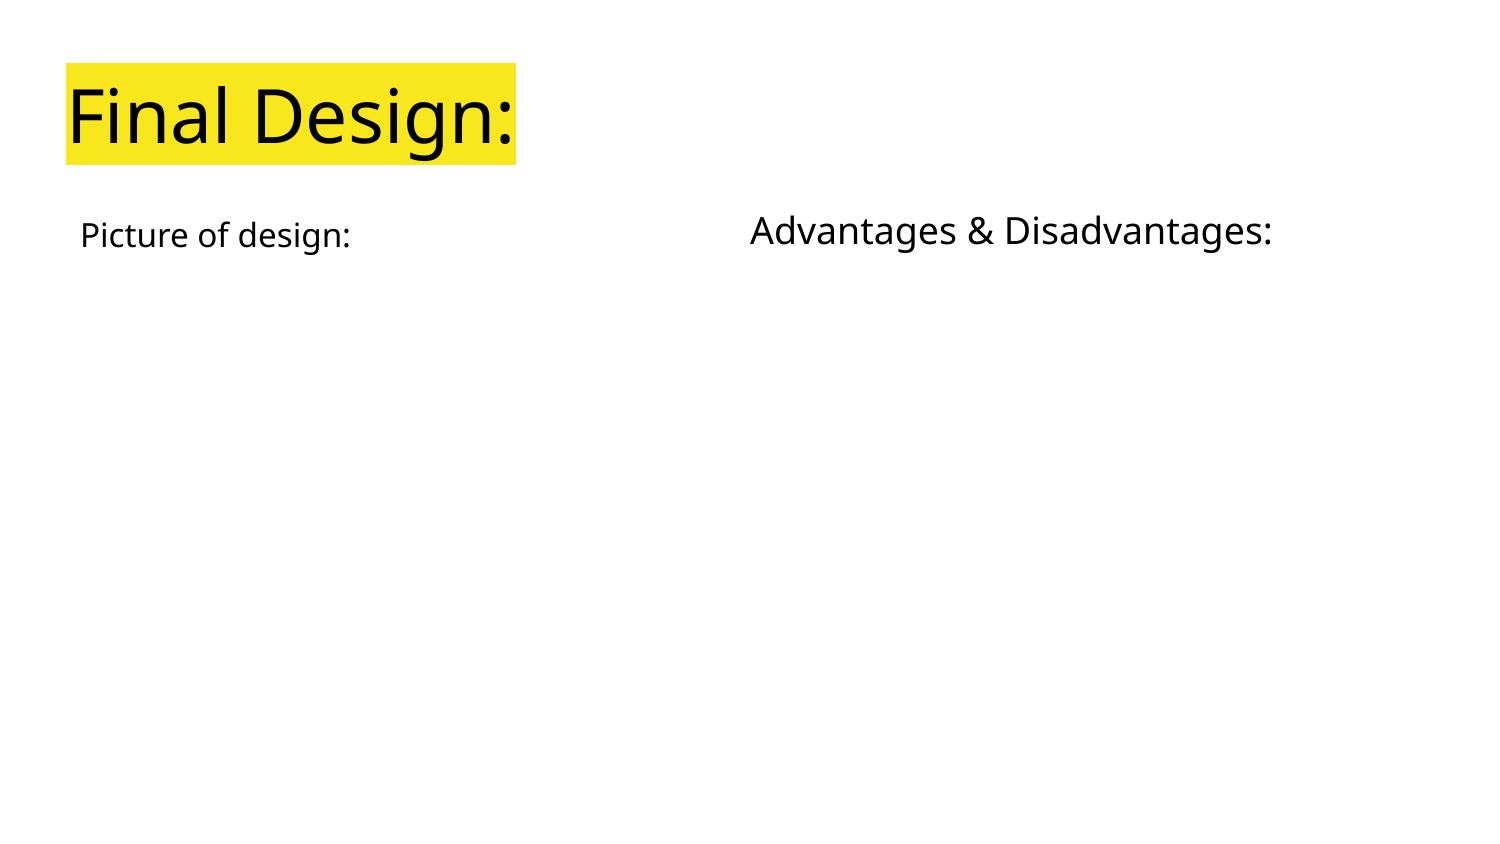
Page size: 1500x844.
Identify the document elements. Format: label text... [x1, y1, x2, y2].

title Final Design: [51, 53, 1449, 148]
text_box Picture of design: [65, 206, 684, 696]
list Advantages & Disadvantages: [735, 184, 1382, 750]
